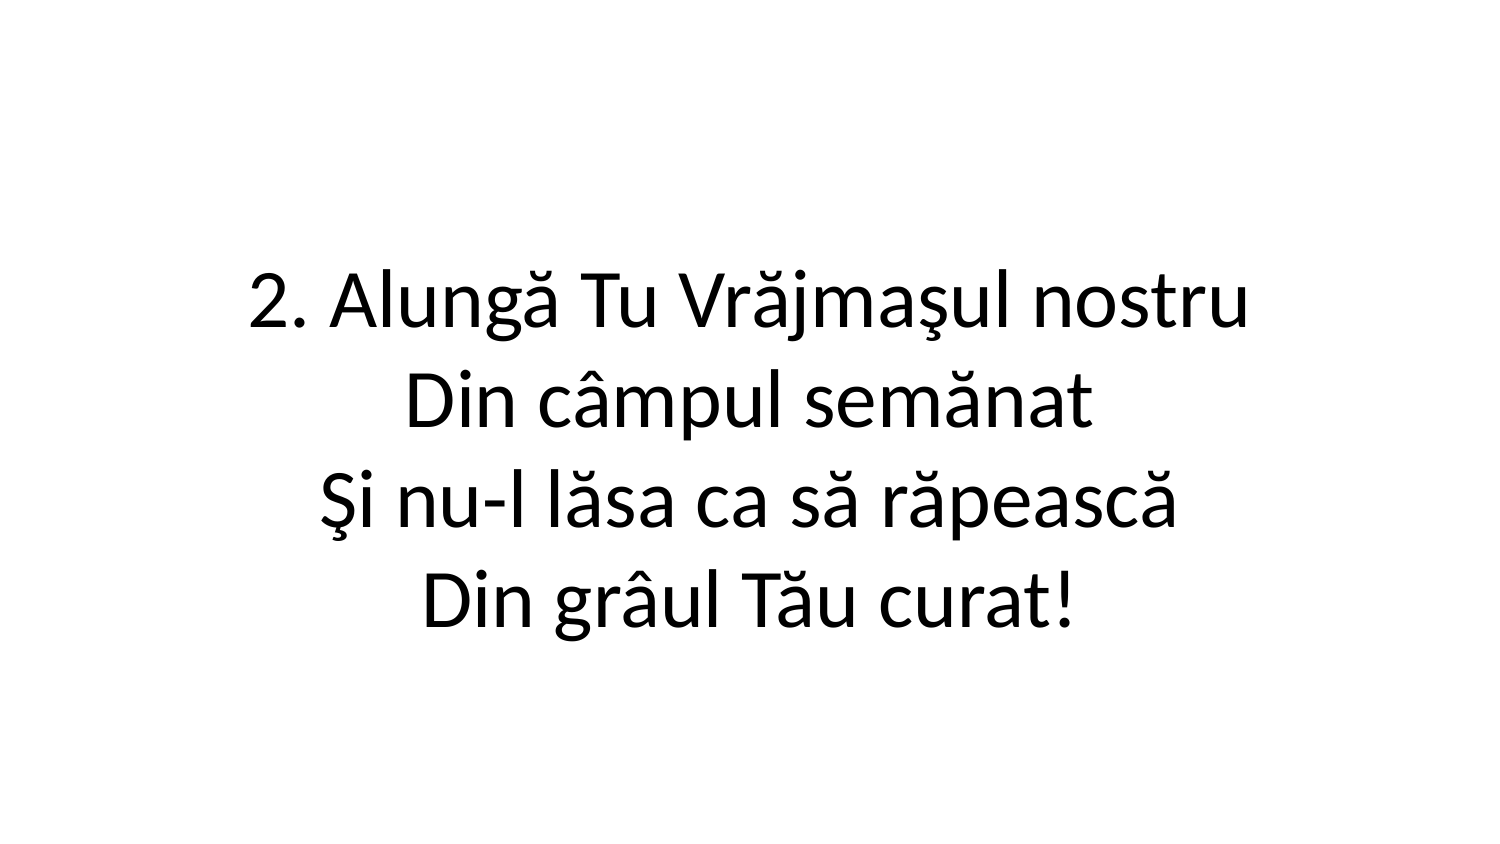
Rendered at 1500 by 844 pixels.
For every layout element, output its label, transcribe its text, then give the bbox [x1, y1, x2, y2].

text_box 2. Alungă Tu Vrăjmaşul nostru Din câmpul semănat Şi nu-l lăsa ca să răpească Din grâul Tău curat! [232, 192, 1268, 652]
